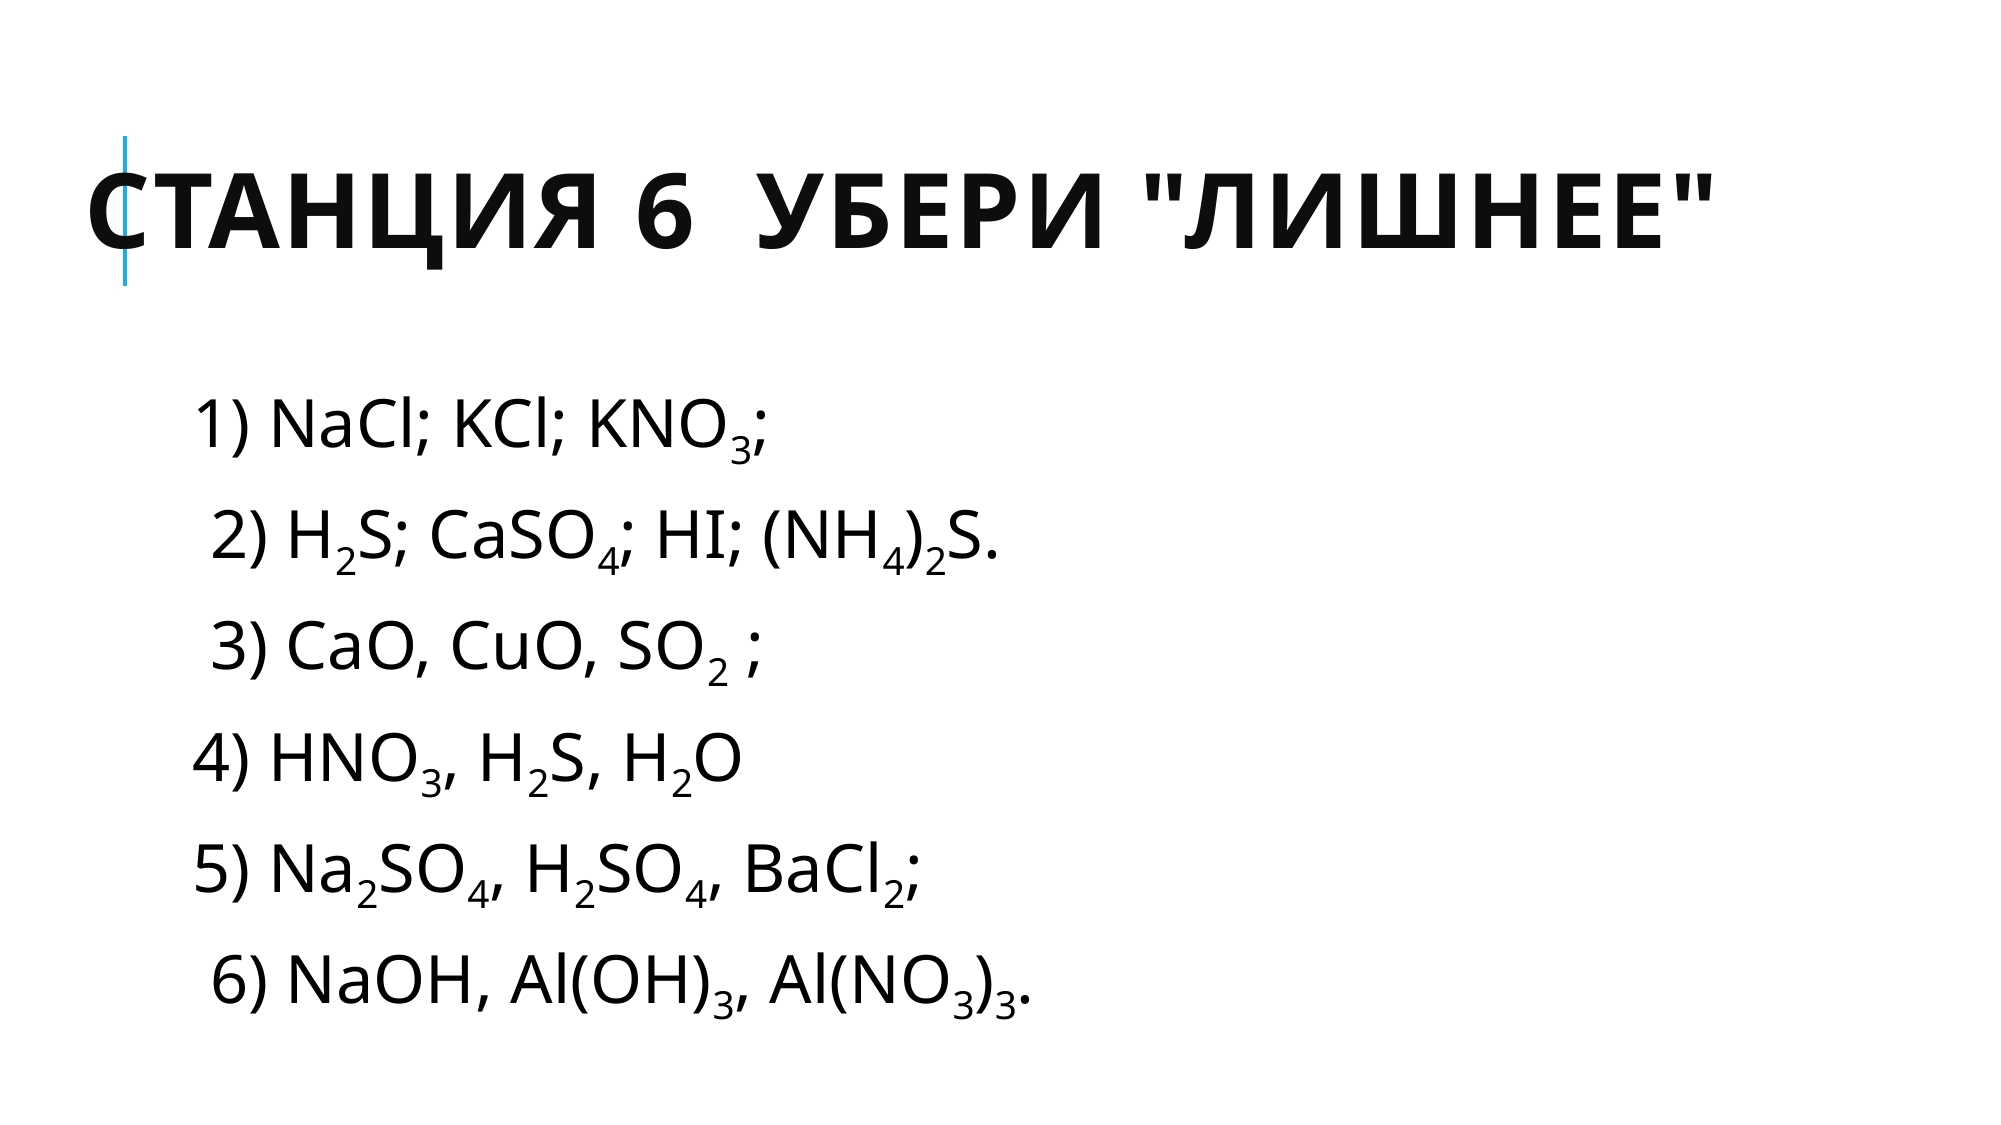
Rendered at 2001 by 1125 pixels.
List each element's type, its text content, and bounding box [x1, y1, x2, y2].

list 1) NaCl; KCl; KNО3; 2) H2S; CaSO4; HI; (NH4)2S. 3) CaO, CuO, SO2 ; 4) HNO3, H2S, H2O 5) Na2SO4, H2SO4, BaCl2; 6) NaOH, Al(OH)3, Al(NO3)3. [168, 375, 1763, 1035]
title Станция 6 Убери "лишнее" [69, 96, 1967, 342]
